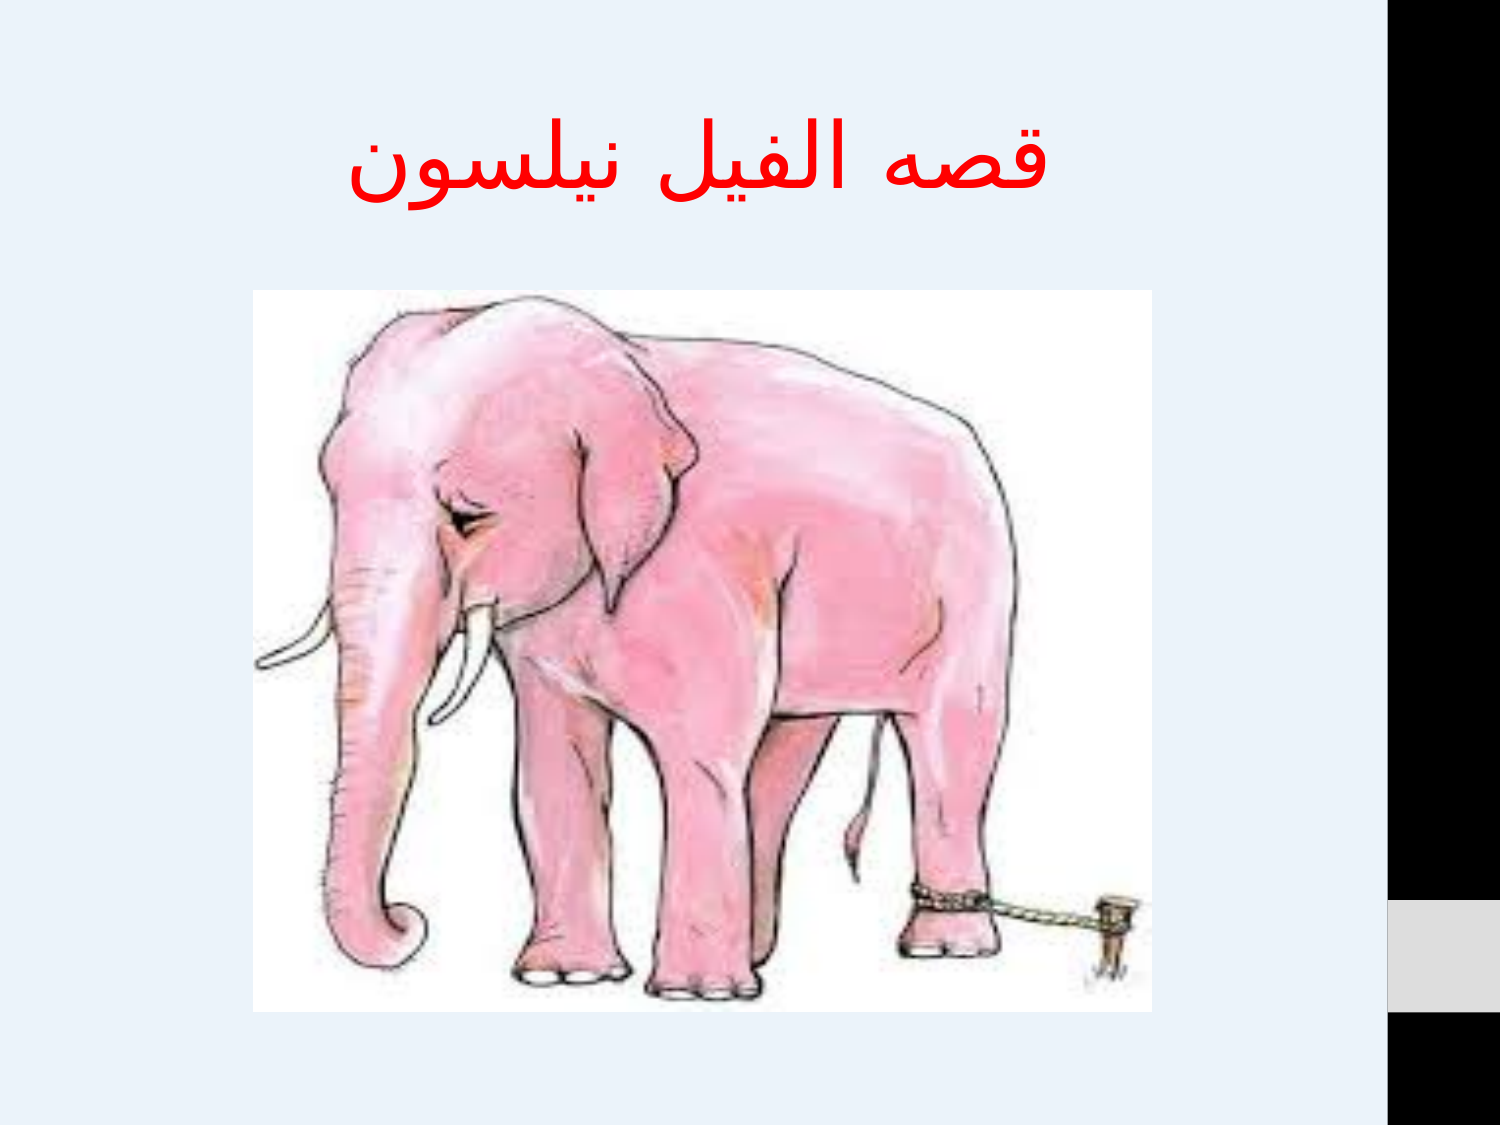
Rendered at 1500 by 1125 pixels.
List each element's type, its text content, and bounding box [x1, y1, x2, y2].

picture [253, 290, 1153, 1012]
text_box قصه الفيل نيلسون [289, 89, 1081, 215]
